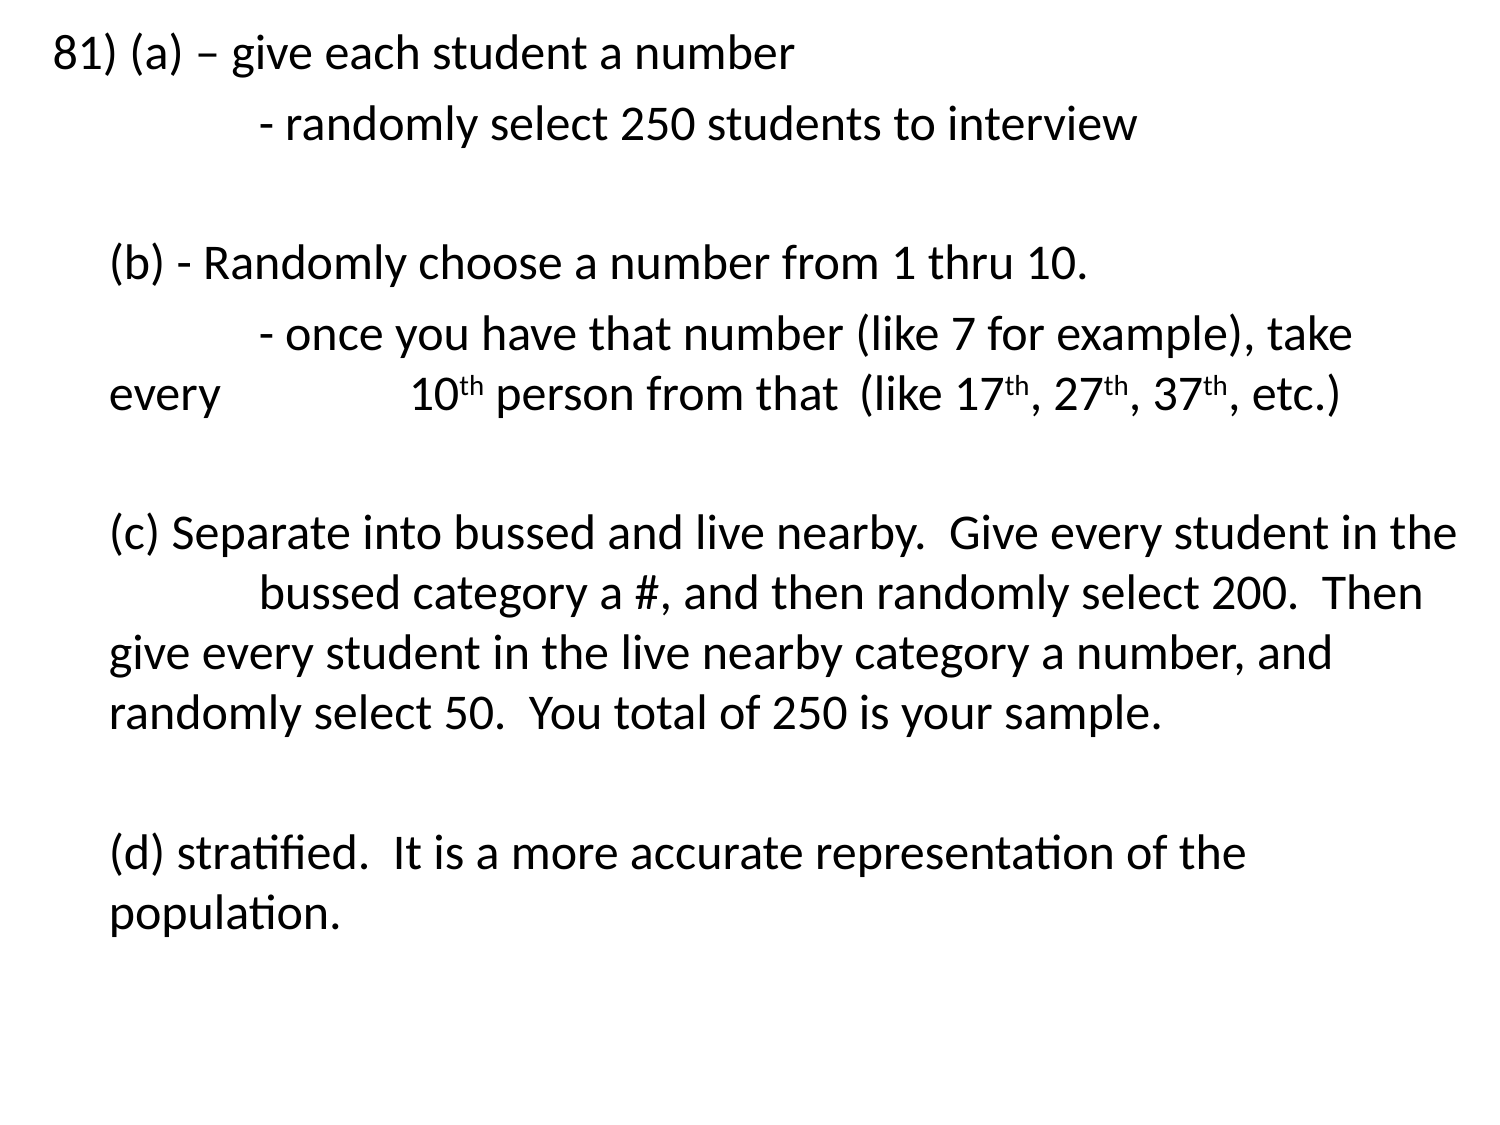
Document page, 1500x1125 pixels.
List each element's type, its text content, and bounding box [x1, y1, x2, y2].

list 81) (a) – give each student a number - randomly select 250 students to interview (b) - Randomly choose a number from 1 thru 10. - once you have that number (like 7 for example), take every 10th person from that (like 17th, 27th, 37th, etc.) (c) Separate into bussed and live nearby. Give every student in the bussed category a #, and then randomly select 200. Then give every student in the live nearby category a number, and randomly select 50. You total of 250 is your sample. (d) stratified. It is a more accurate representation of the population. [37, 12, 1476, 1101]
